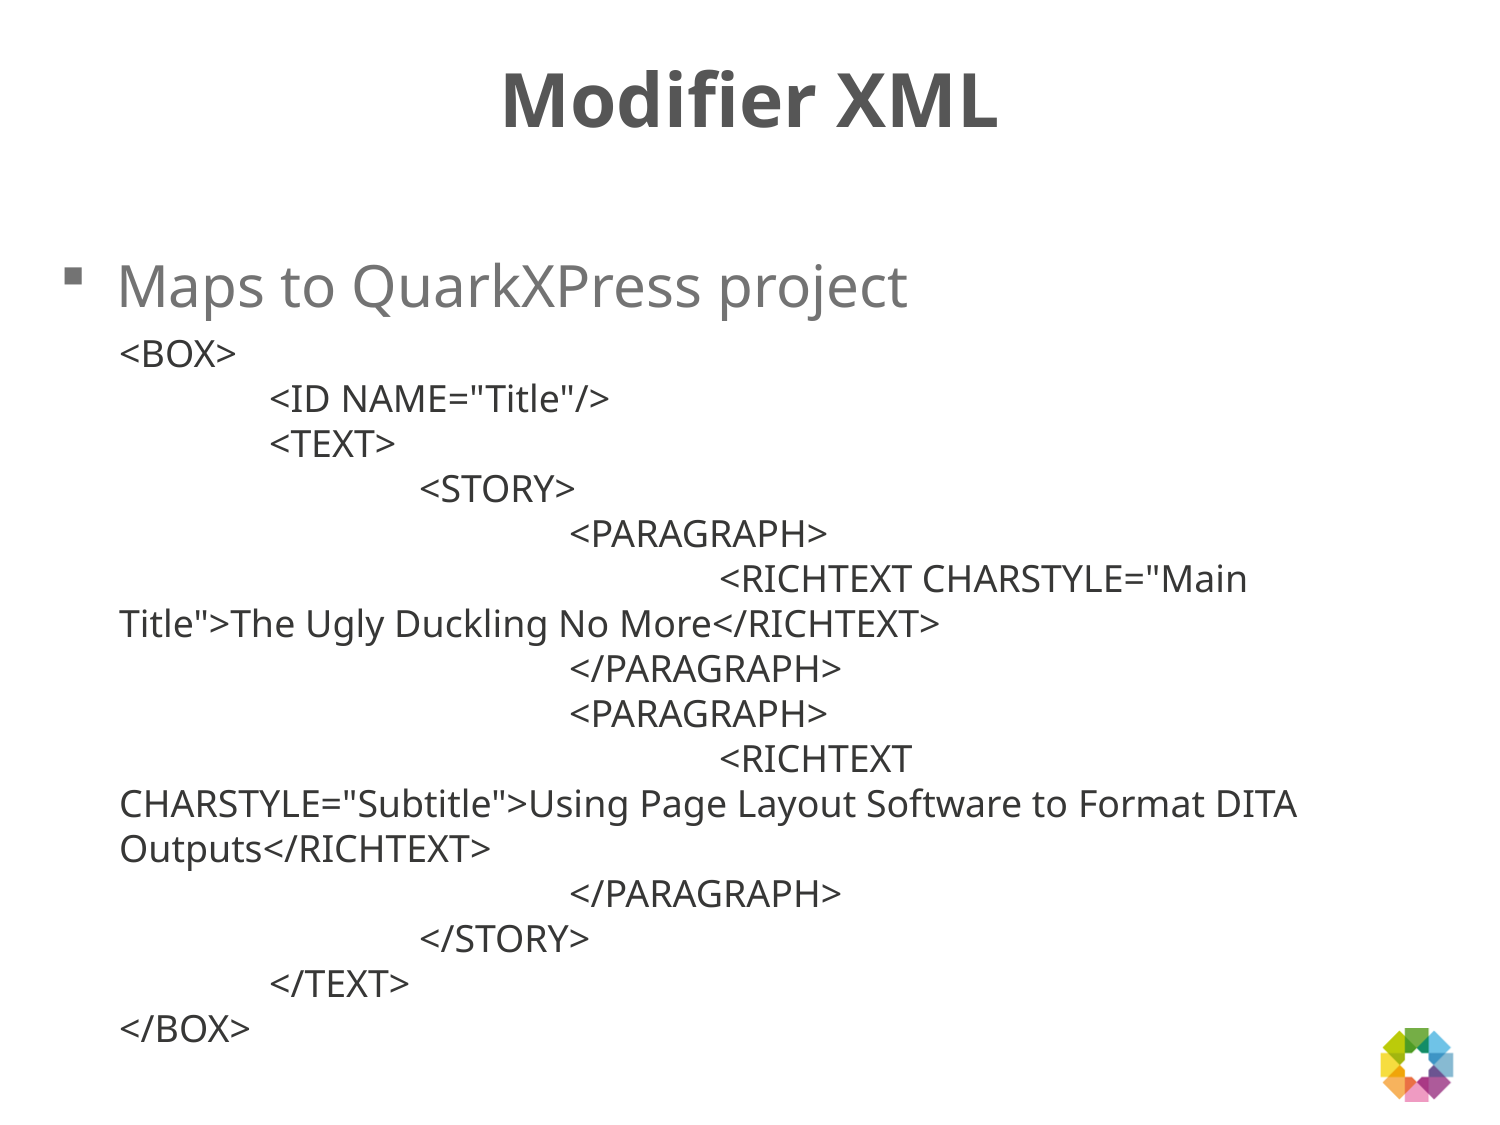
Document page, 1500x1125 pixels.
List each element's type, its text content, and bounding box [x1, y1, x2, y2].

text_box <BOX> <ID NAME="Title"/> <TEXT> <STORY> <PARAGRAPH> <RICHTEXT CHARSTYLE="Main Title">The Ugly Duckling No More</RICHTEXT> </PARAGRAPH> <PARAGRAPH> <RICHTEXT CHARSTYLE="Subtitle">Using Page Layout Software to Format DITA Outputs</RICHTEXT> </PARAGRAPH> </STORY> </TEXT> </BOX> [104, 322, 1444, 1058]
text_box Maps to QuarkXPress project [44, 241, 1455, 625]
picture [1380, 1028, 1455, 1102]
title Modifier XML [45, 45, 1455, 233]
